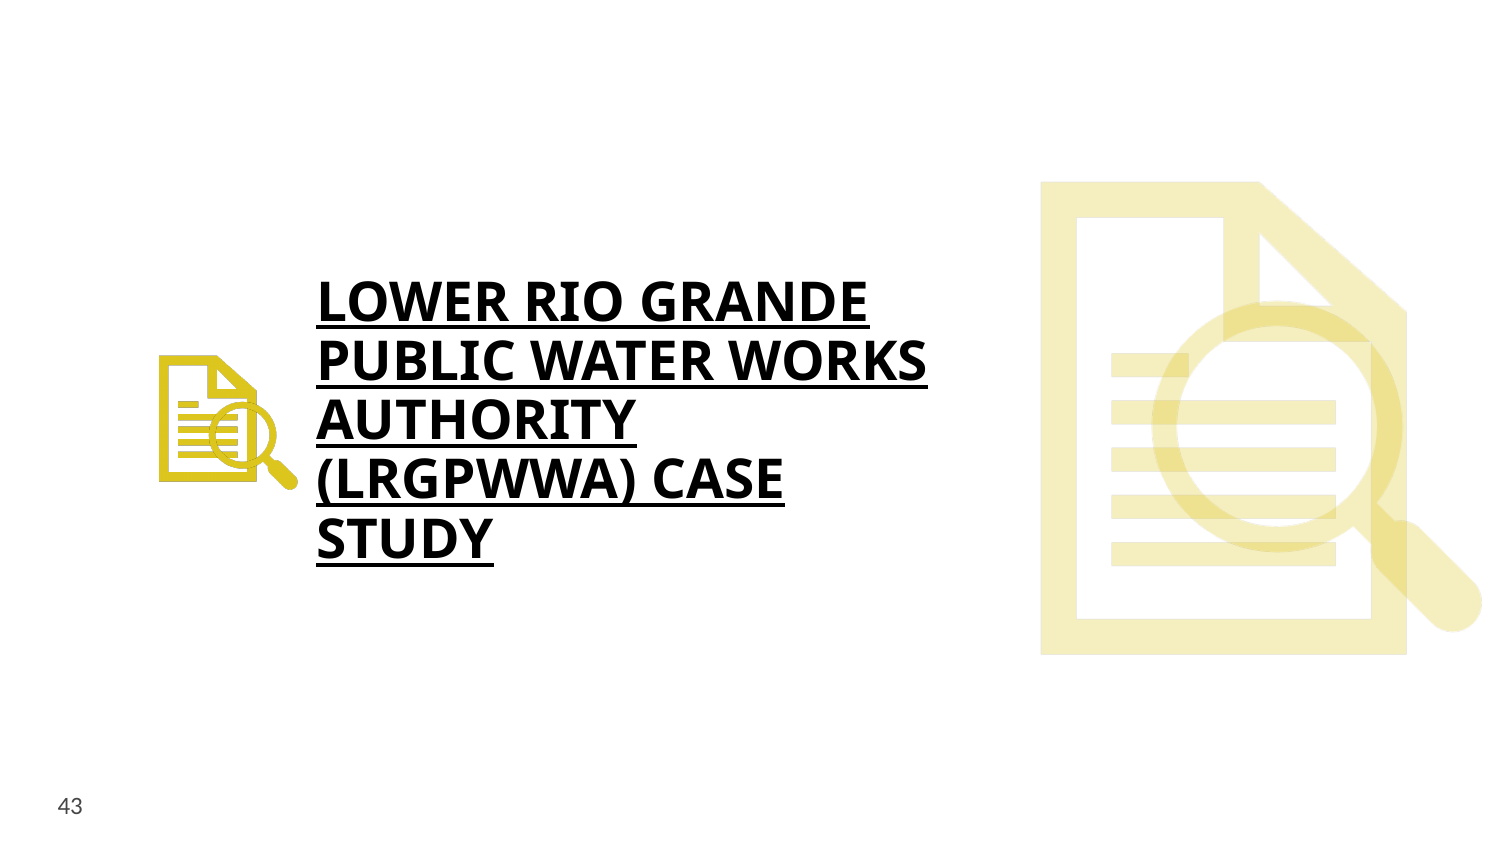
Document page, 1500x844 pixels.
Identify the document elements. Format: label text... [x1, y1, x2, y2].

picture [132, 343, 300, 499]
title Lower Rio Grande Public Water Works Authority (LRGPWWA) Case Study [300, 265, 984, 578]
picture [941, 136, 1500, 702]
text_box 43 [16, 782, 124, 828]
